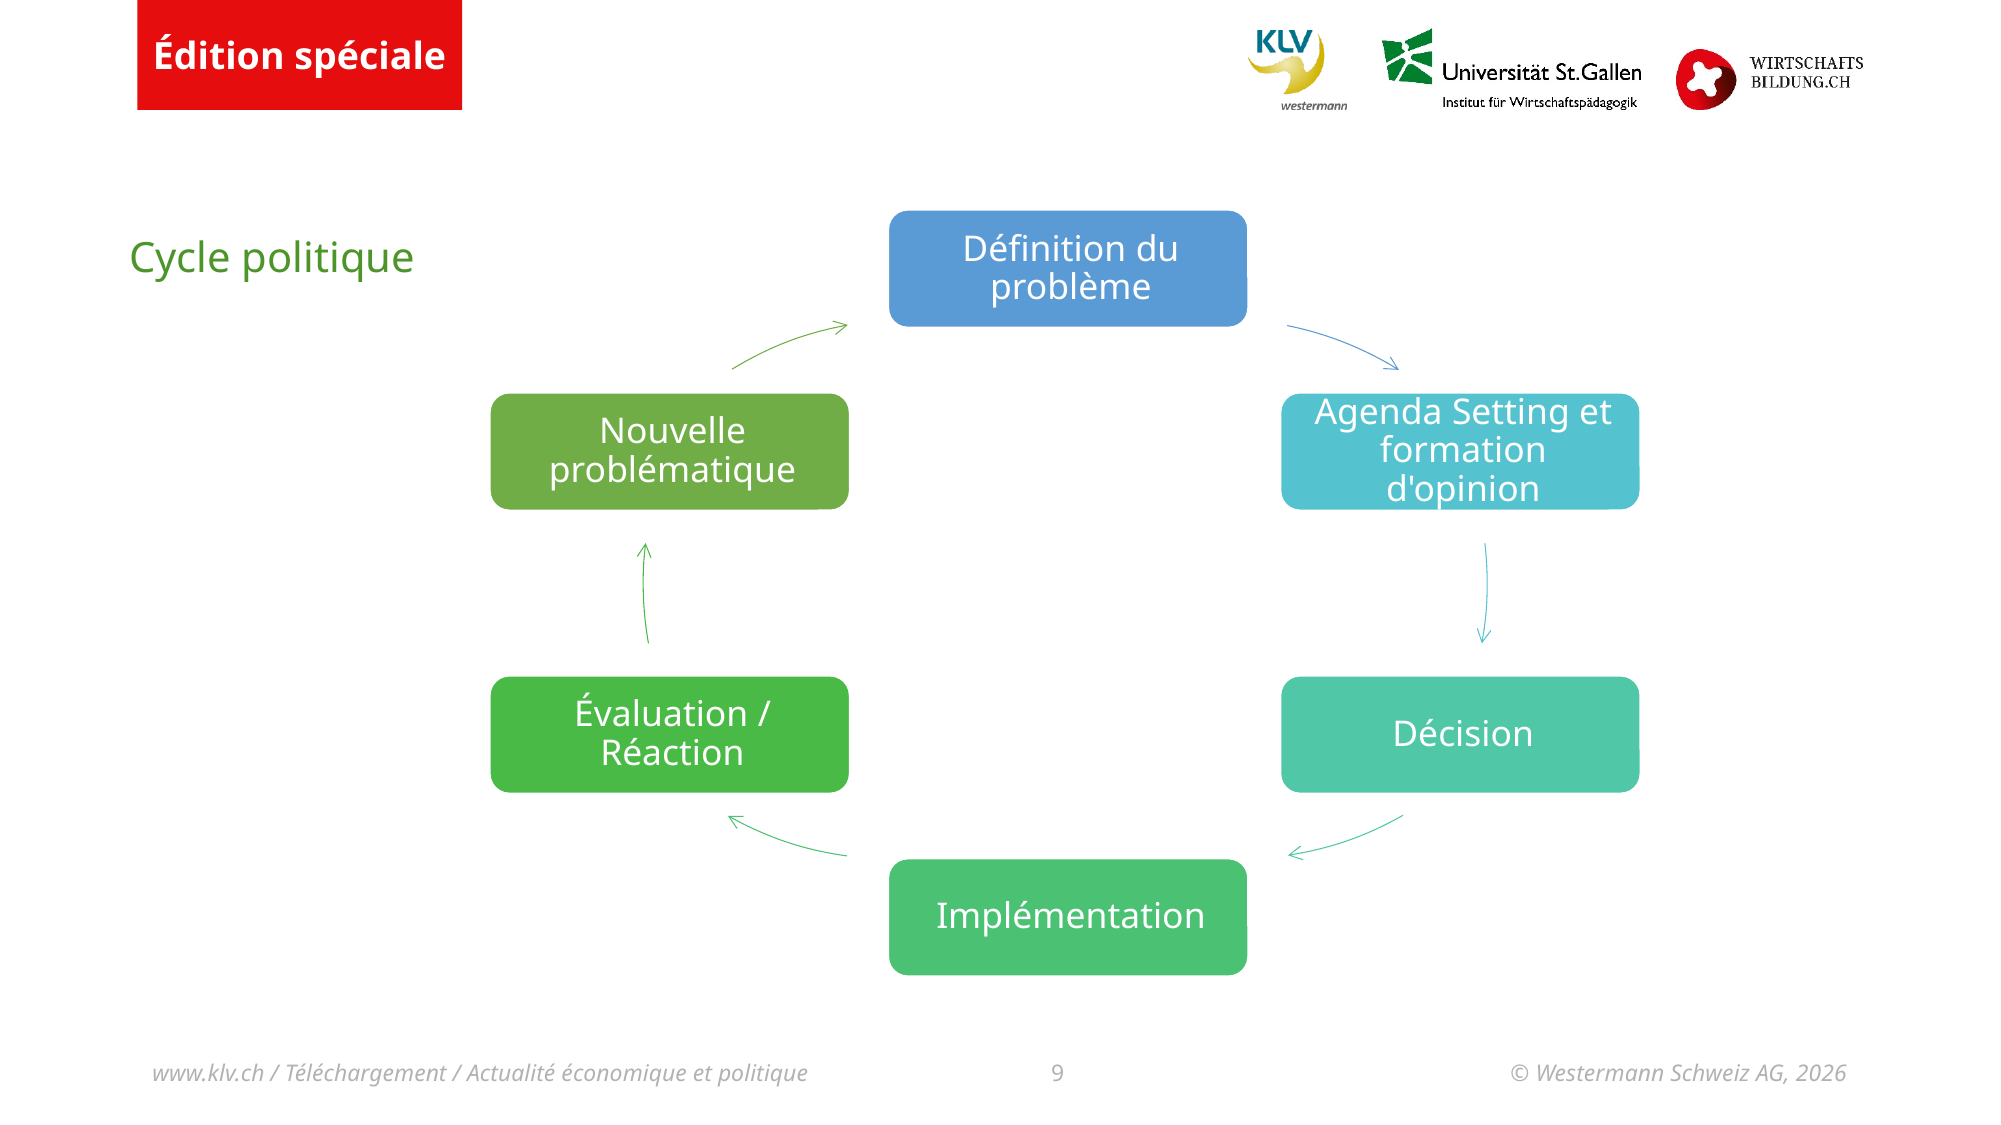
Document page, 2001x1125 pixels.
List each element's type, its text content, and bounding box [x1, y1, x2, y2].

slide_number www.klv.ch / Téléchargement / Actualité économique et politique [137, 1042, 859, 1103]
slide_number 9 [720, 1044, 1396, 1105]
footer © Westermann Schweiz AG, 2026 [1395, 1042, 1863, 1103]
picture [1248, 30, 1347, 110]
picture [1382, 28, 1641, 110]
picture [1676, 49, 1863, 110]
list Cycle politique [114, 229, 347, 343]
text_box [347, 195, 1790, 1024]
